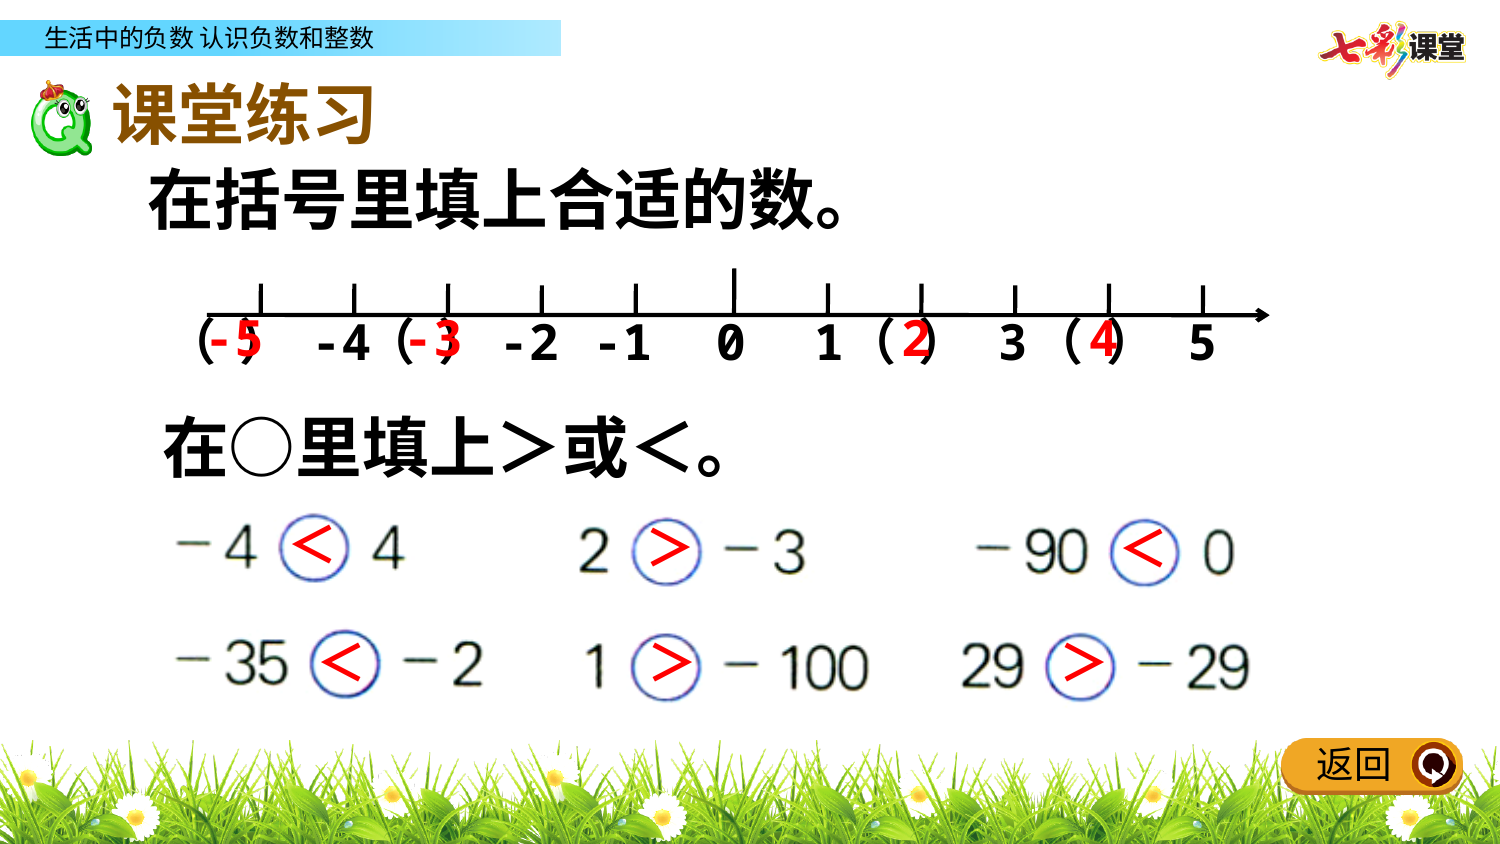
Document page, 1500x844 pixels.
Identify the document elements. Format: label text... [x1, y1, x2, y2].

text_box 在○里填上＞或＜。 [147, 398, 1320, 513]
picture [149, 504, 511, 717]
picture [0, 740, 1500, 844]
picture [547, 504, 892, 717]
text_box 在括号里填上合适的数。 [133, 150, 1306, 239]
picture [934, 505, 1282, 715]
picture [1316, 20, 1468, 80]
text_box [136, 268, 1271, 380]
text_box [1281, 733, 1464, 795]
text_box 课堂练习 [100, 67, 404, 159]
picture [31, 80, 92, 156]
